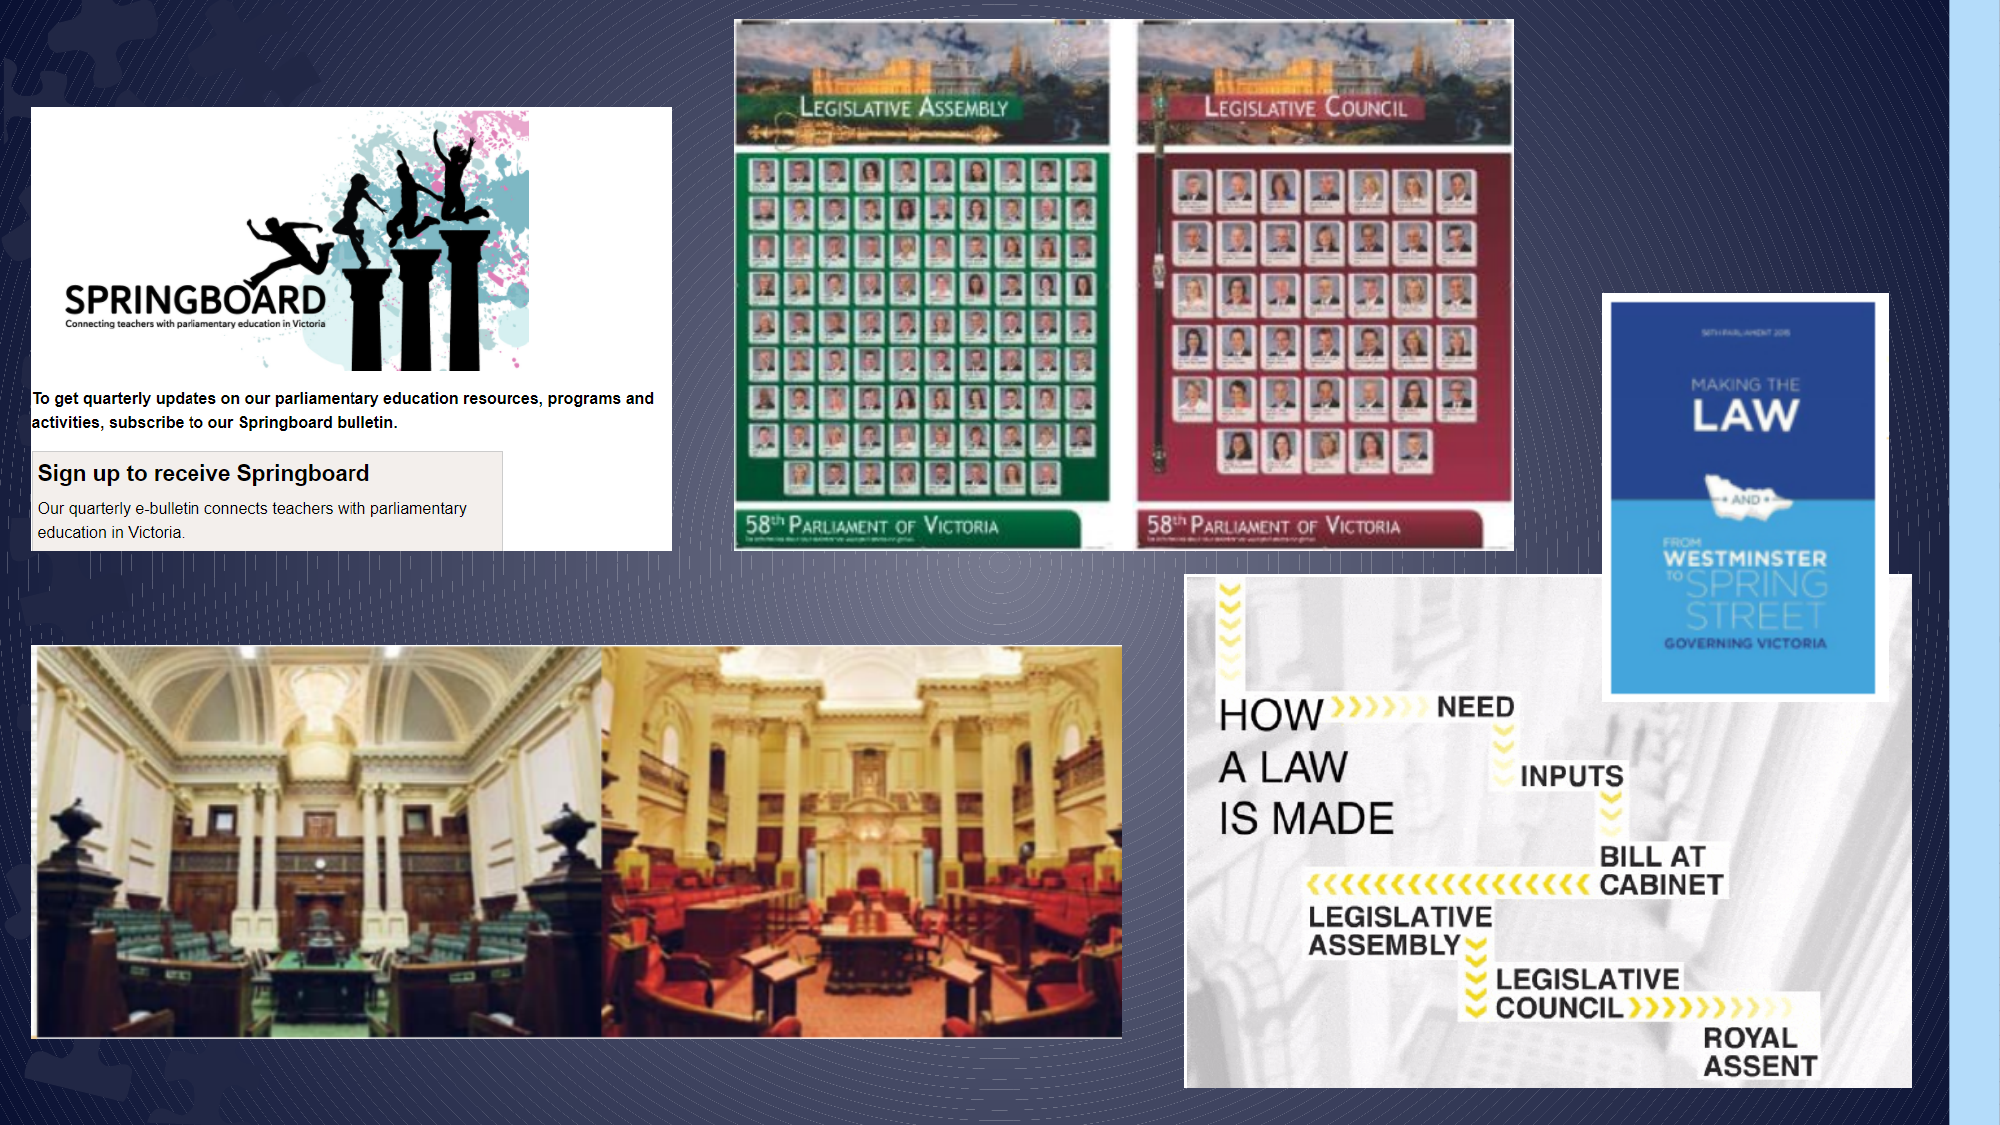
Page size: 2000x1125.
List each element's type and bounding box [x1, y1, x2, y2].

list [31, 107, 672, 551]
picture [1184, 293, 1912, 1089]
picture [734, 19, 1514, 551]
picture [31, 645, 1122, 1039]
